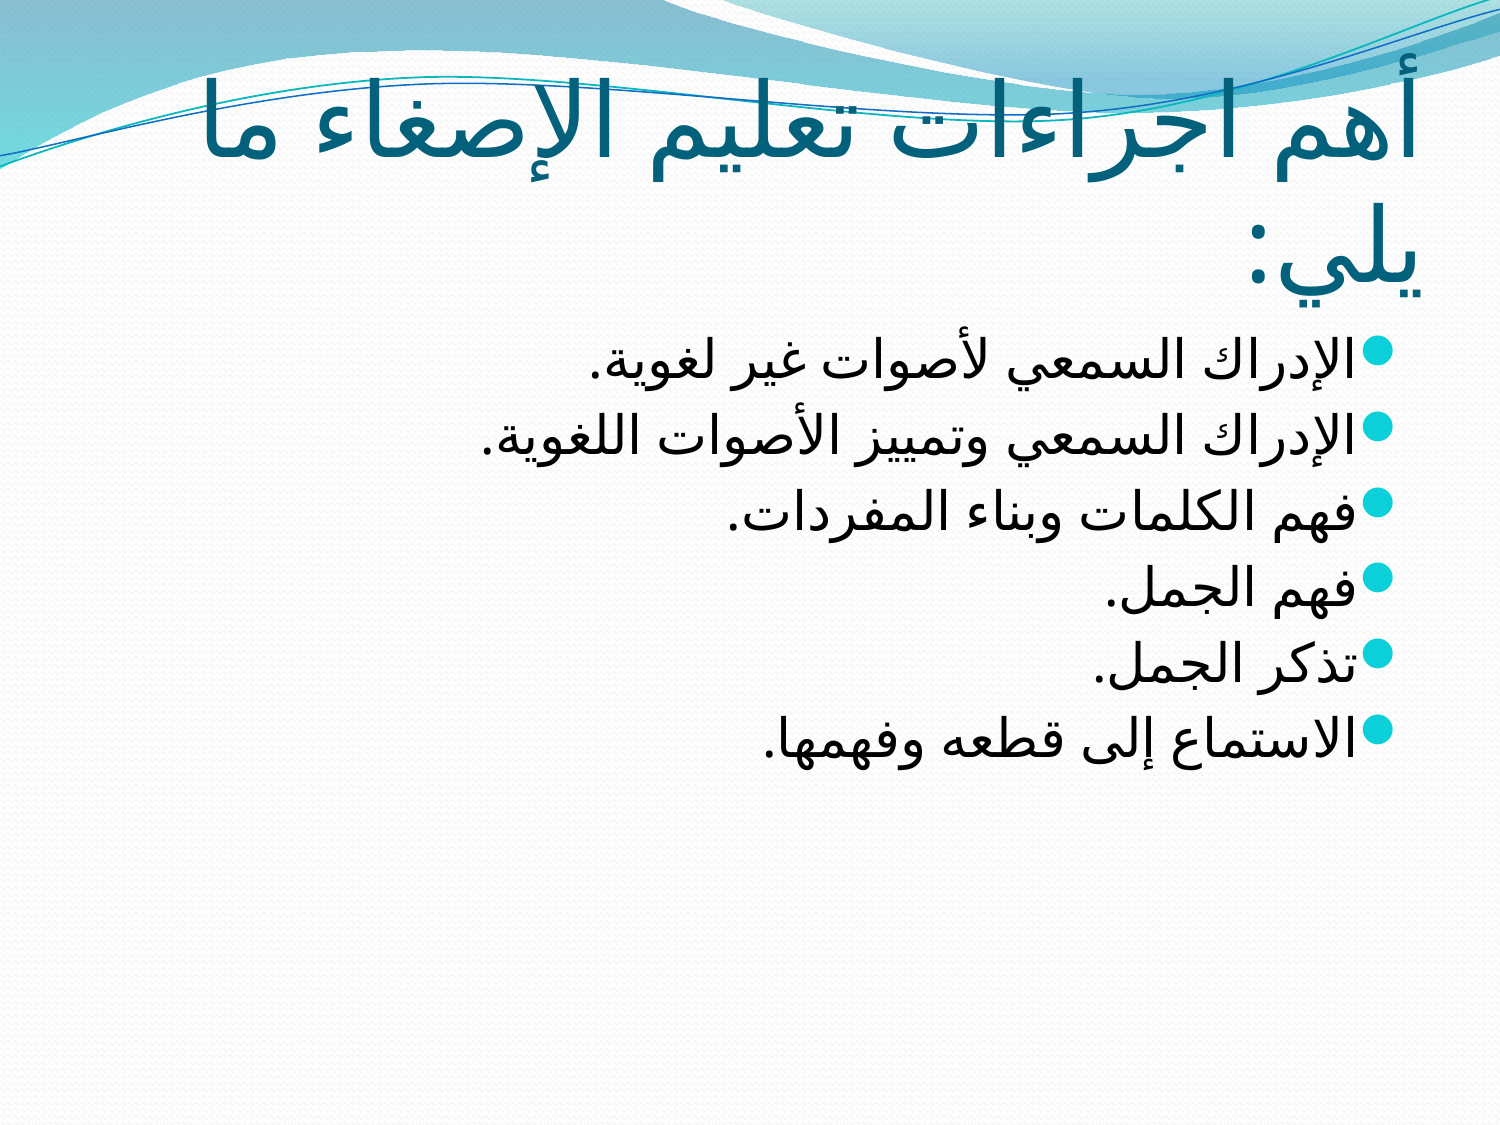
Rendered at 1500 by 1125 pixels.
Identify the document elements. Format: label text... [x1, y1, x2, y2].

list الإدراك السمعي لأصوات غير لغوية. الإدراك السمعي وتمييز الأصوات اللغوية. فهم الكلمات وبناء المفردات. فهم الجمل. تذكر الجمل. الاستماع إلى قطعه وفهمها. [75, 317, 1425, 1038]
title أهم اجراءات تعليم الإصغاء ما يلي: [75, 115, 1425, 303]
